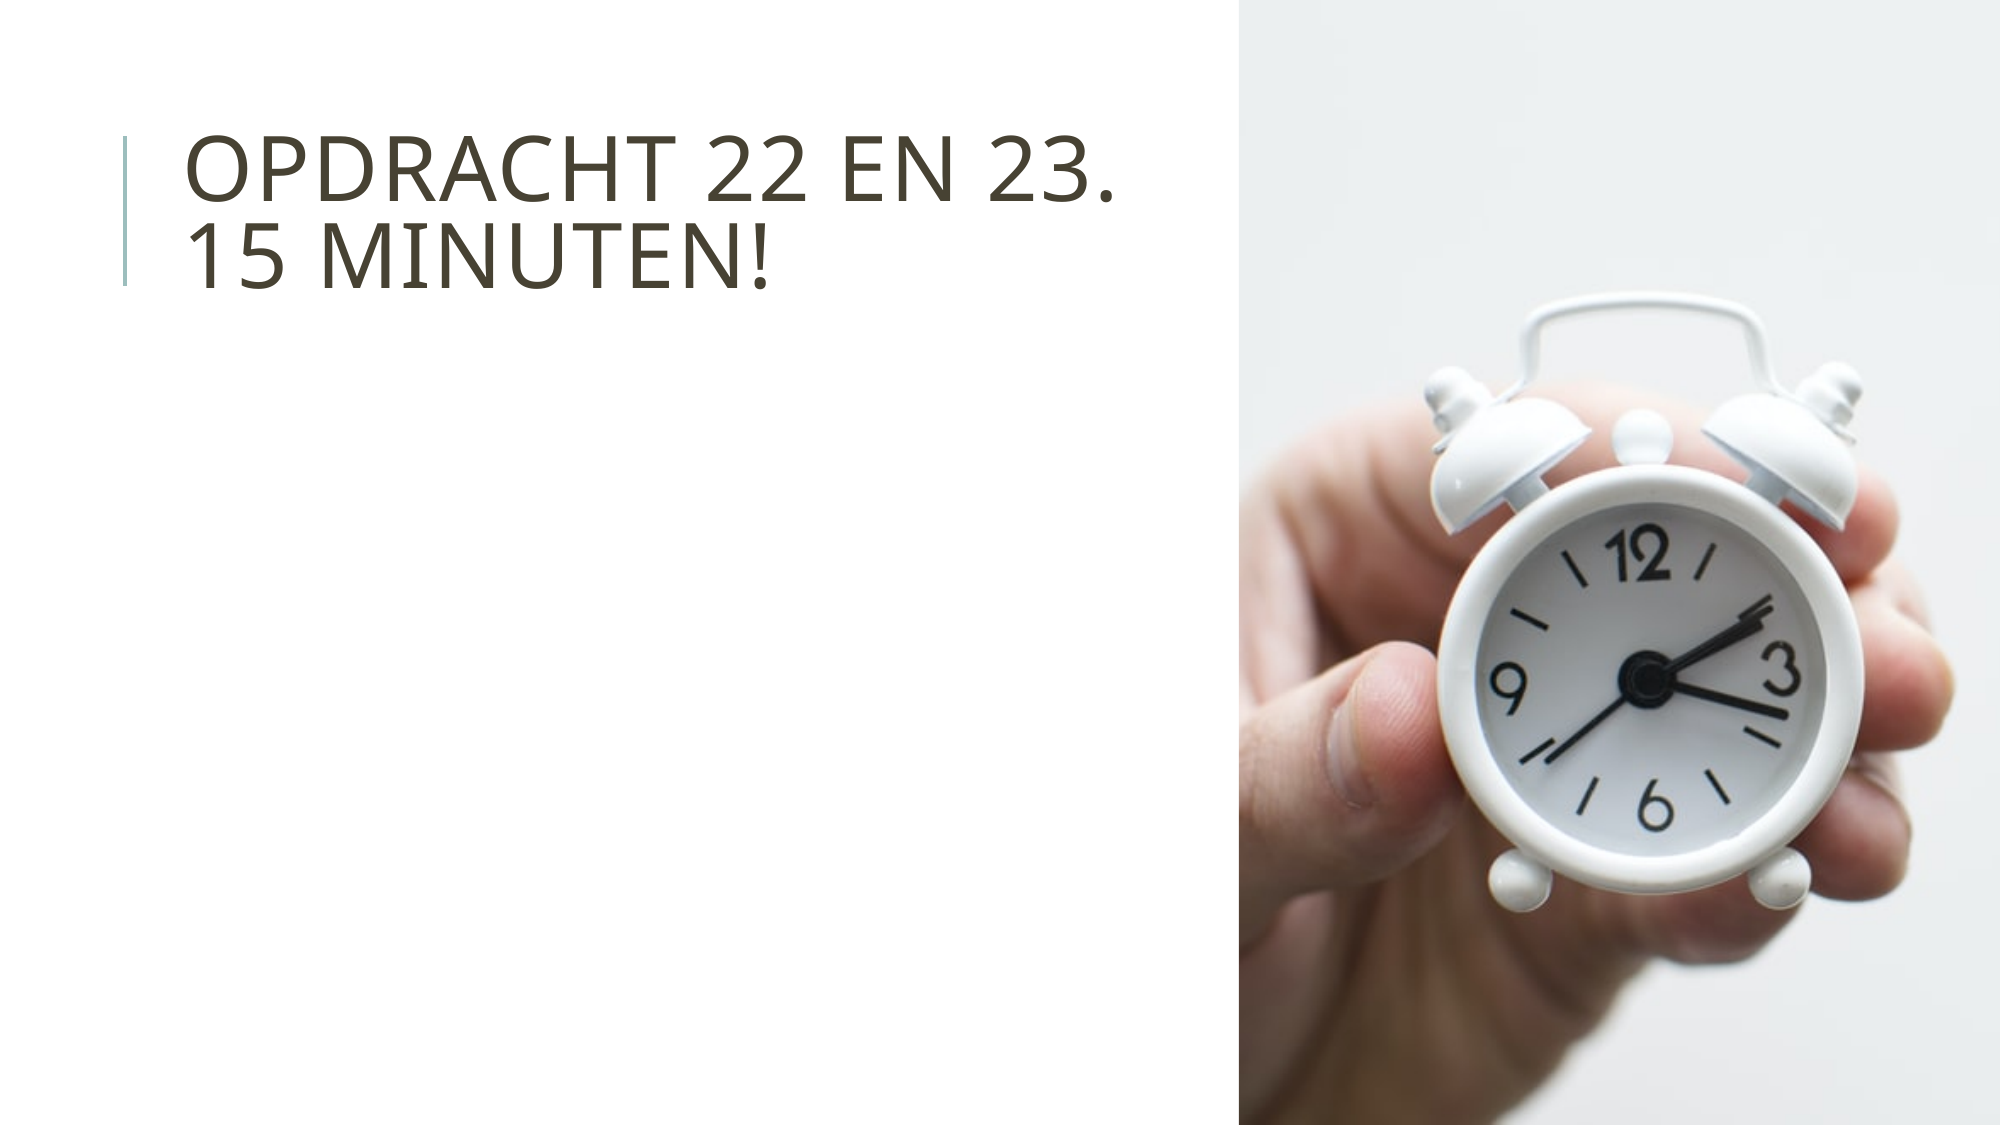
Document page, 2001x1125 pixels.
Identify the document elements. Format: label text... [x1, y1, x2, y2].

picture [1238, 0, 2000, 1125]
title Opdracht 22 en 23. 15 minuten! [168, 96, 1164, 342]
